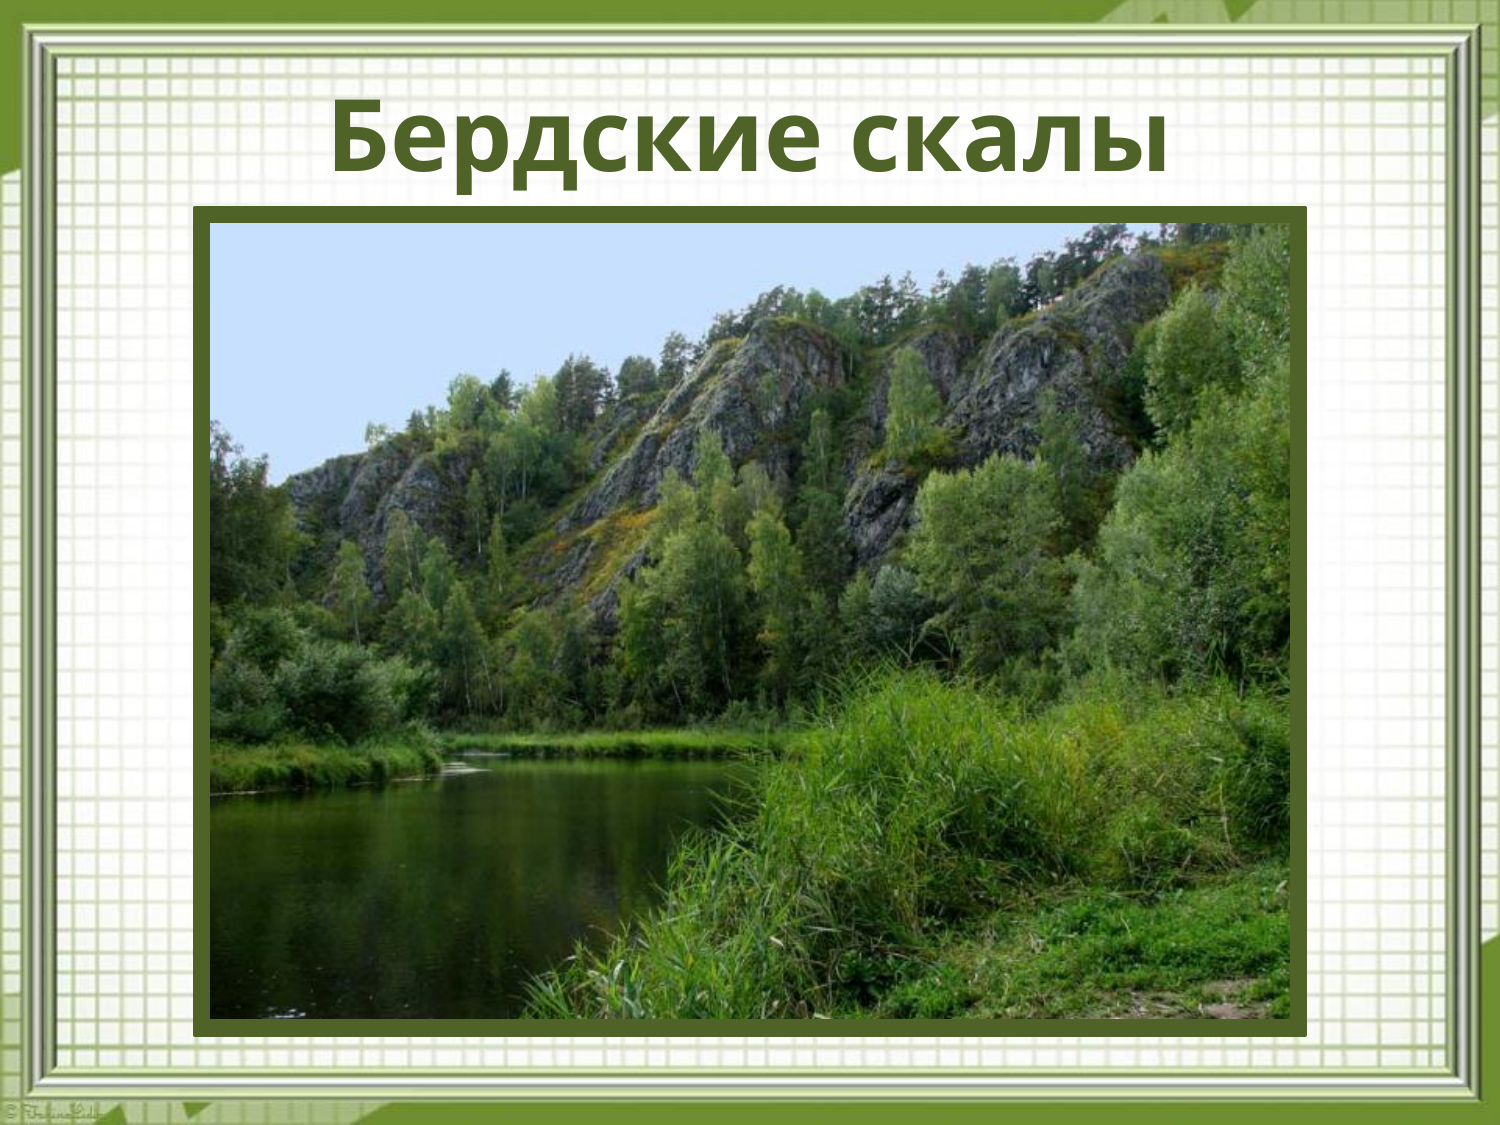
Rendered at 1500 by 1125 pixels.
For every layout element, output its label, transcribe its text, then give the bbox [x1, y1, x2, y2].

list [206, 219, 1294, 1024]
text_box [193, 206, 1307, 1037]
picture [0, 0, 1500, 1125]
title Бердские скалы [75, 78, 1425, 185]
